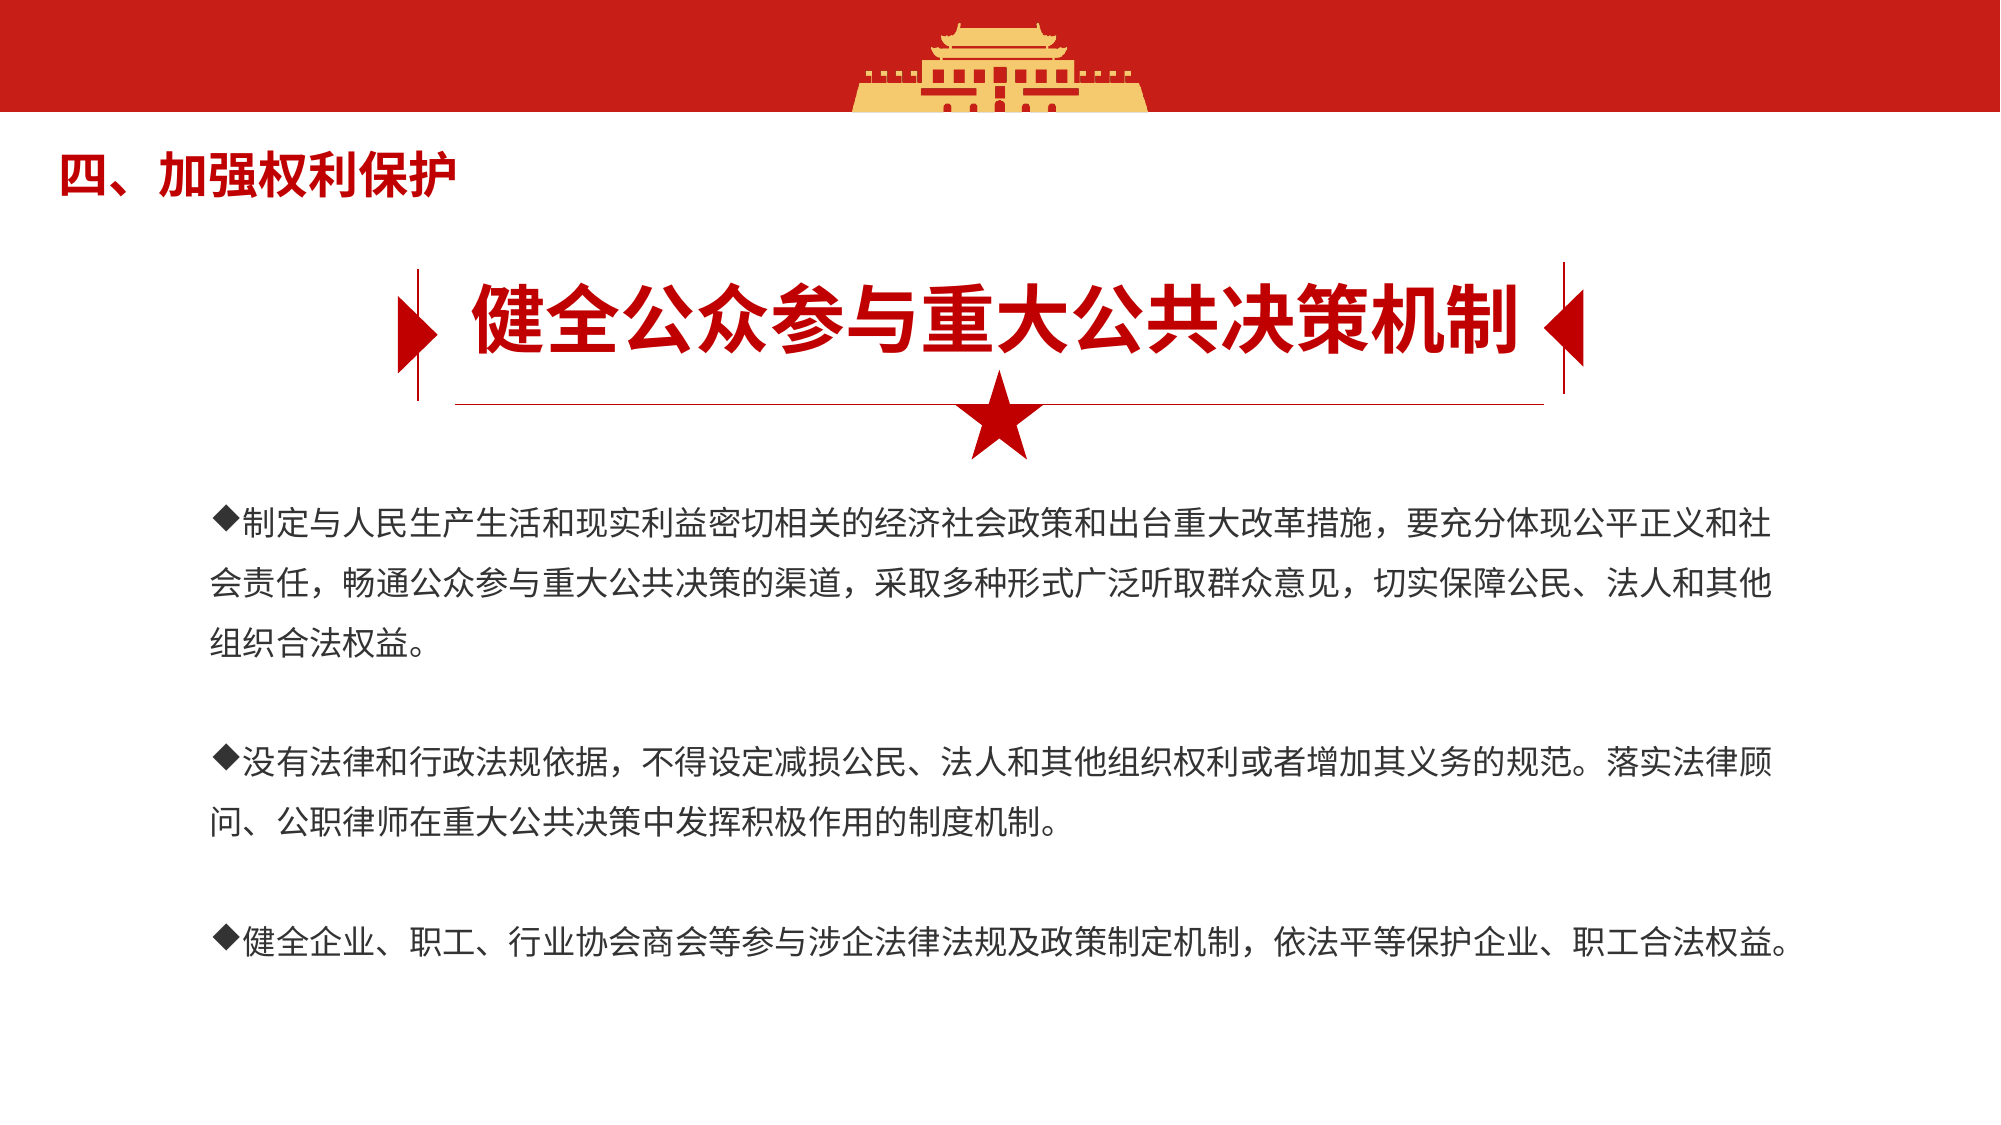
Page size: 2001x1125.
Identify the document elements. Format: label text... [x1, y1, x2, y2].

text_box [397, 261, 1584, 460]
picture [835, 0, 1165, 163]
list 制定与人民生产生活和现实利益密切相关的经济社会政策和出台重大改革措施，要充分体现公平正义和社会责任，畅通公众参与重大公共决策的渠道，采取多种形式广泛听取群众意见，切实保障公民、法人和其他组织合法权益。 没有法律和行政法规依据，不得设定减损公民、法人和其他组织权利或者增加其义务的规范。落实法律顾问、公职律师在重大公共决策中发挥积极作用的制度机制。 健全企业、职工、行业协会商会等参与涉企法律法规及政策制定机制，依法平等保护企业、职工合法权益。 [195, 474, 1805, 1108]
